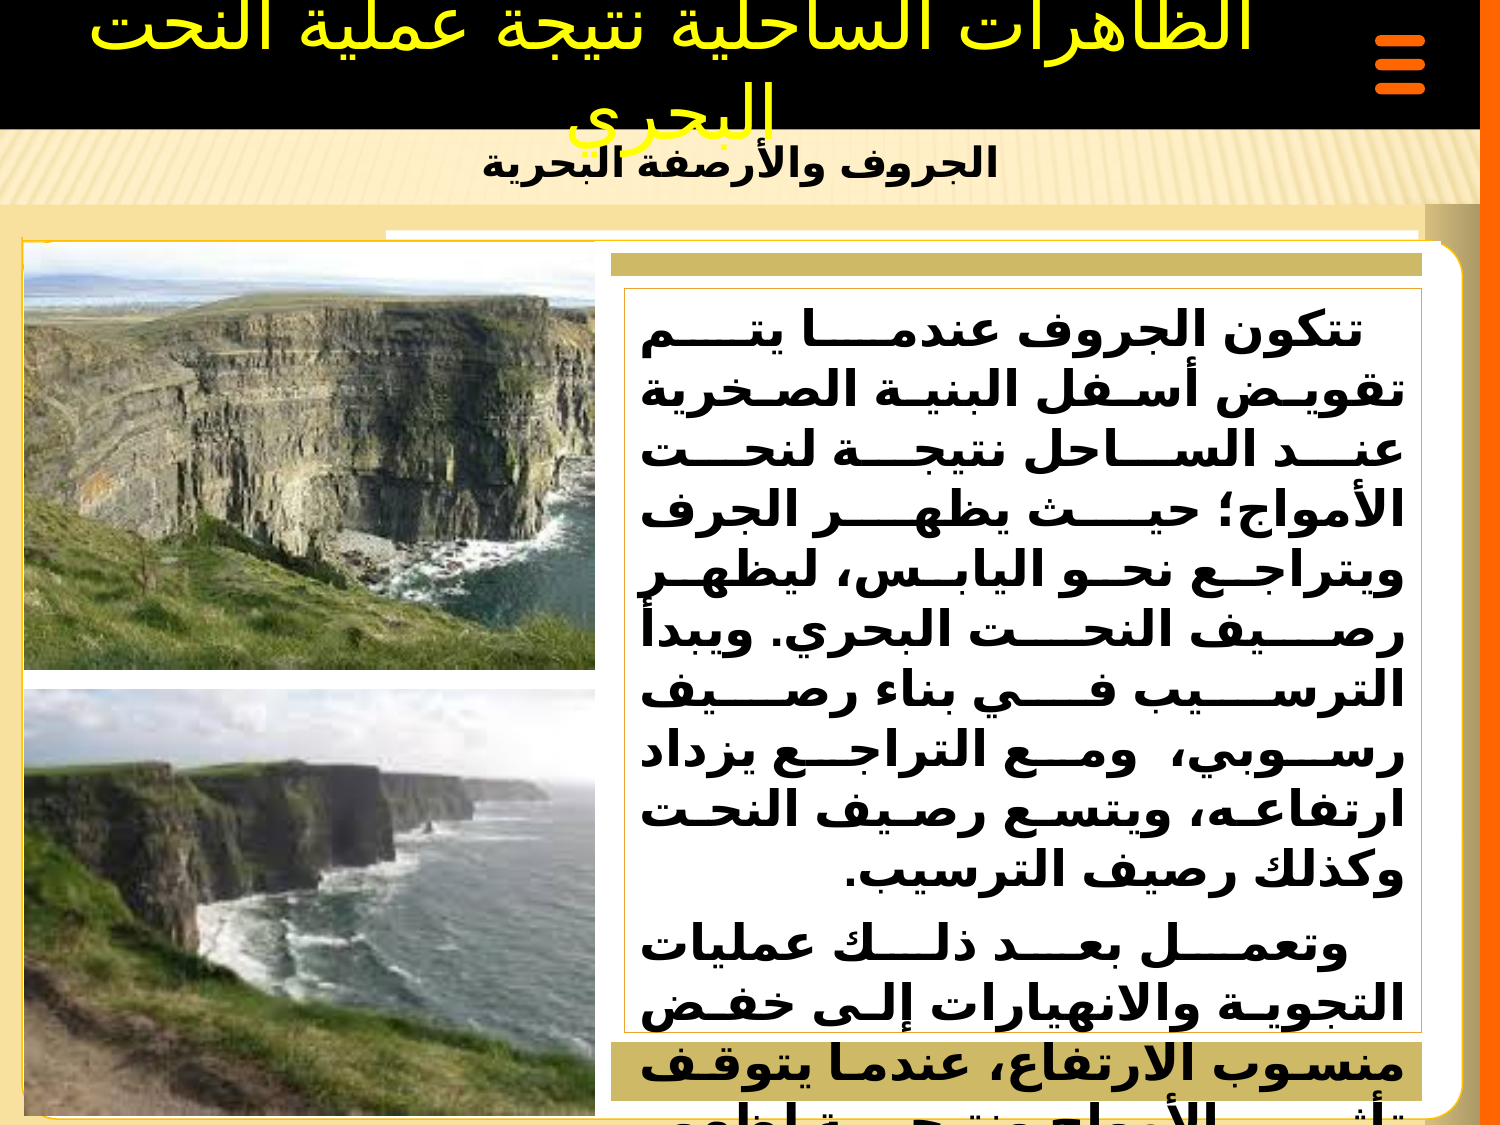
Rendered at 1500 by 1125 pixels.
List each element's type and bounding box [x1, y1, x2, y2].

picture [24, 688, 595, 1117]
text_box [0, 0, 1500, 1125]
text_box [594, 241, 1442, 1114]
picture [24, 242, 595, 671]
